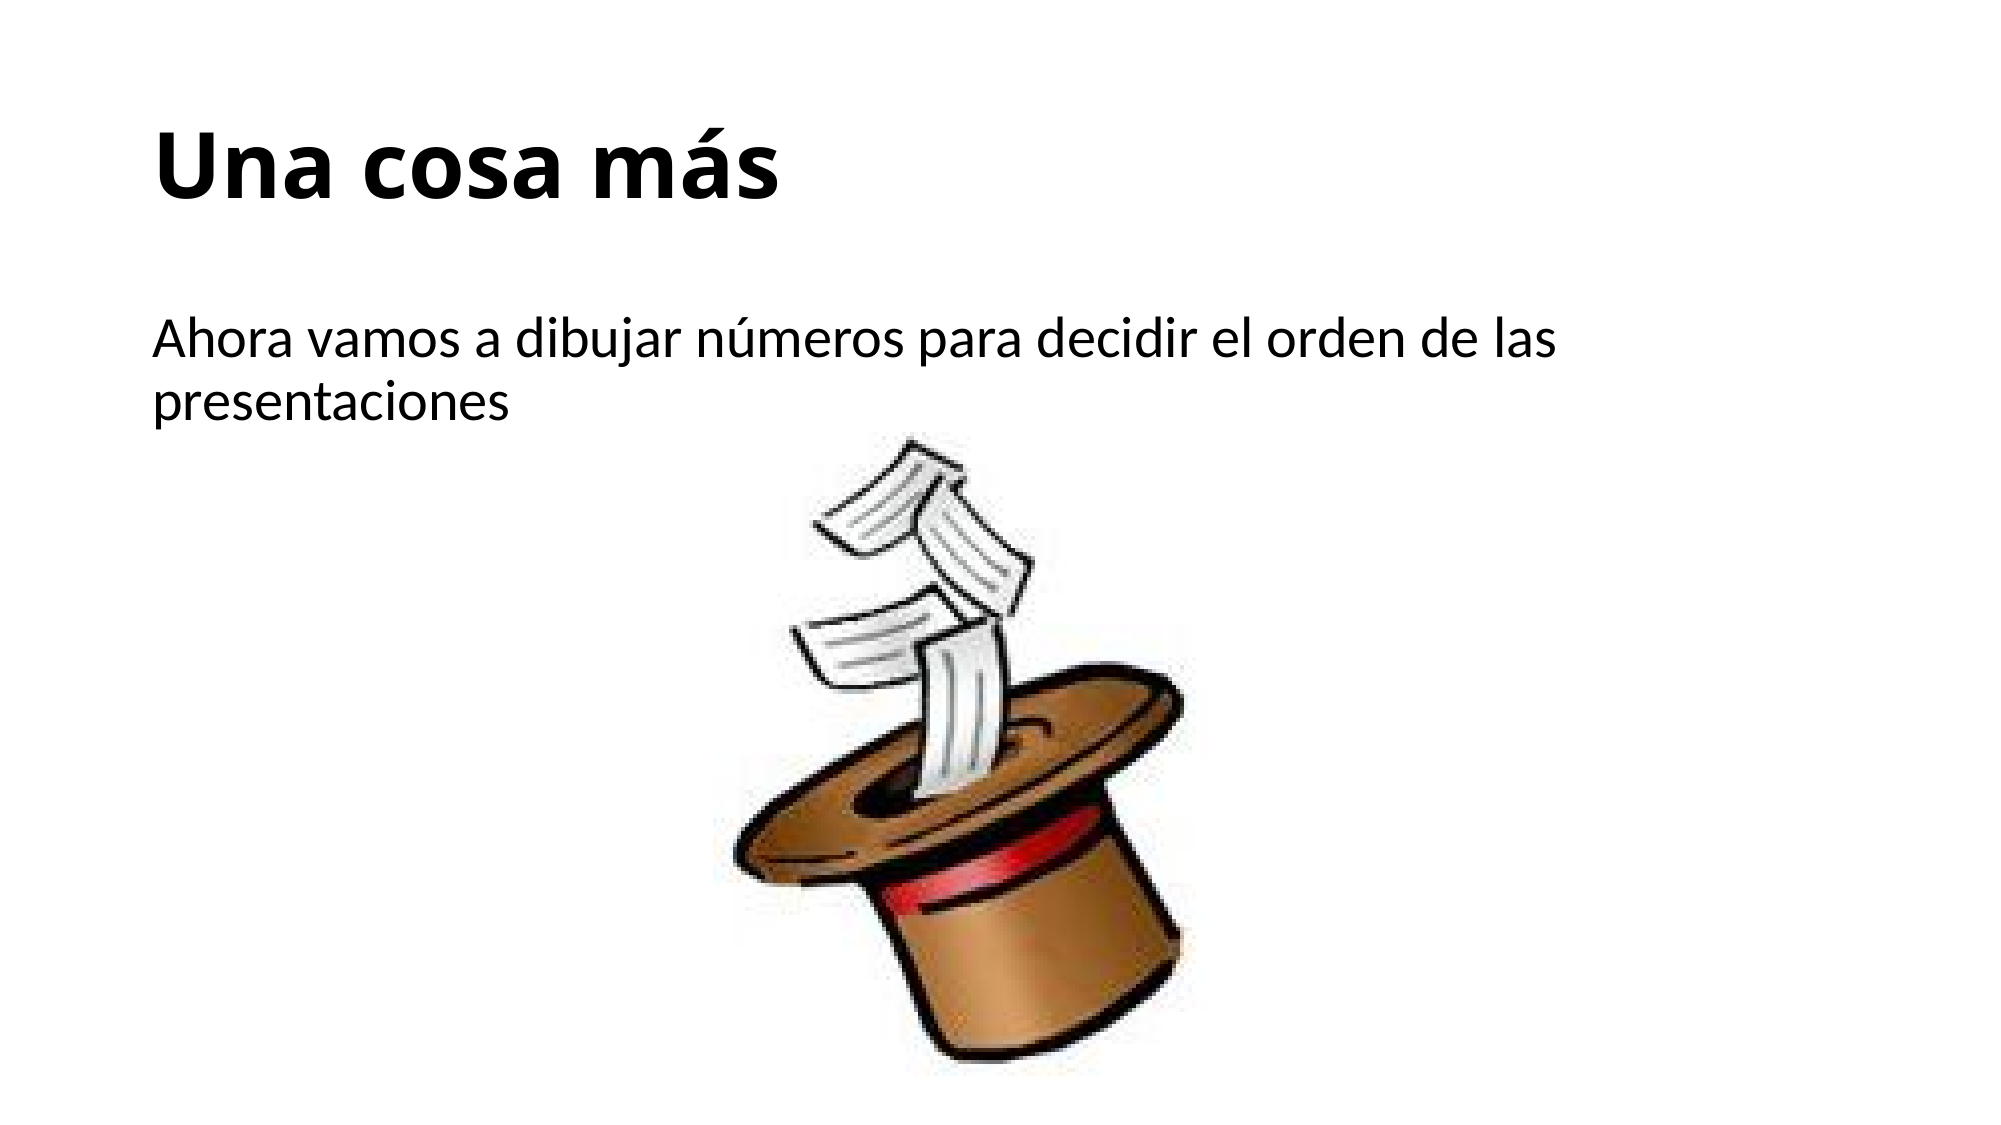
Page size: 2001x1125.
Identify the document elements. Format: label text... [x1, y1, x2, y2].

picture [713, 432, 1209, 1081]
title Una cosa más [137, 59, 1863, 278]
list Ahora vamos a dibujar números para decidir el orden de las presentaciones [137, 299, 1863, 1014]
